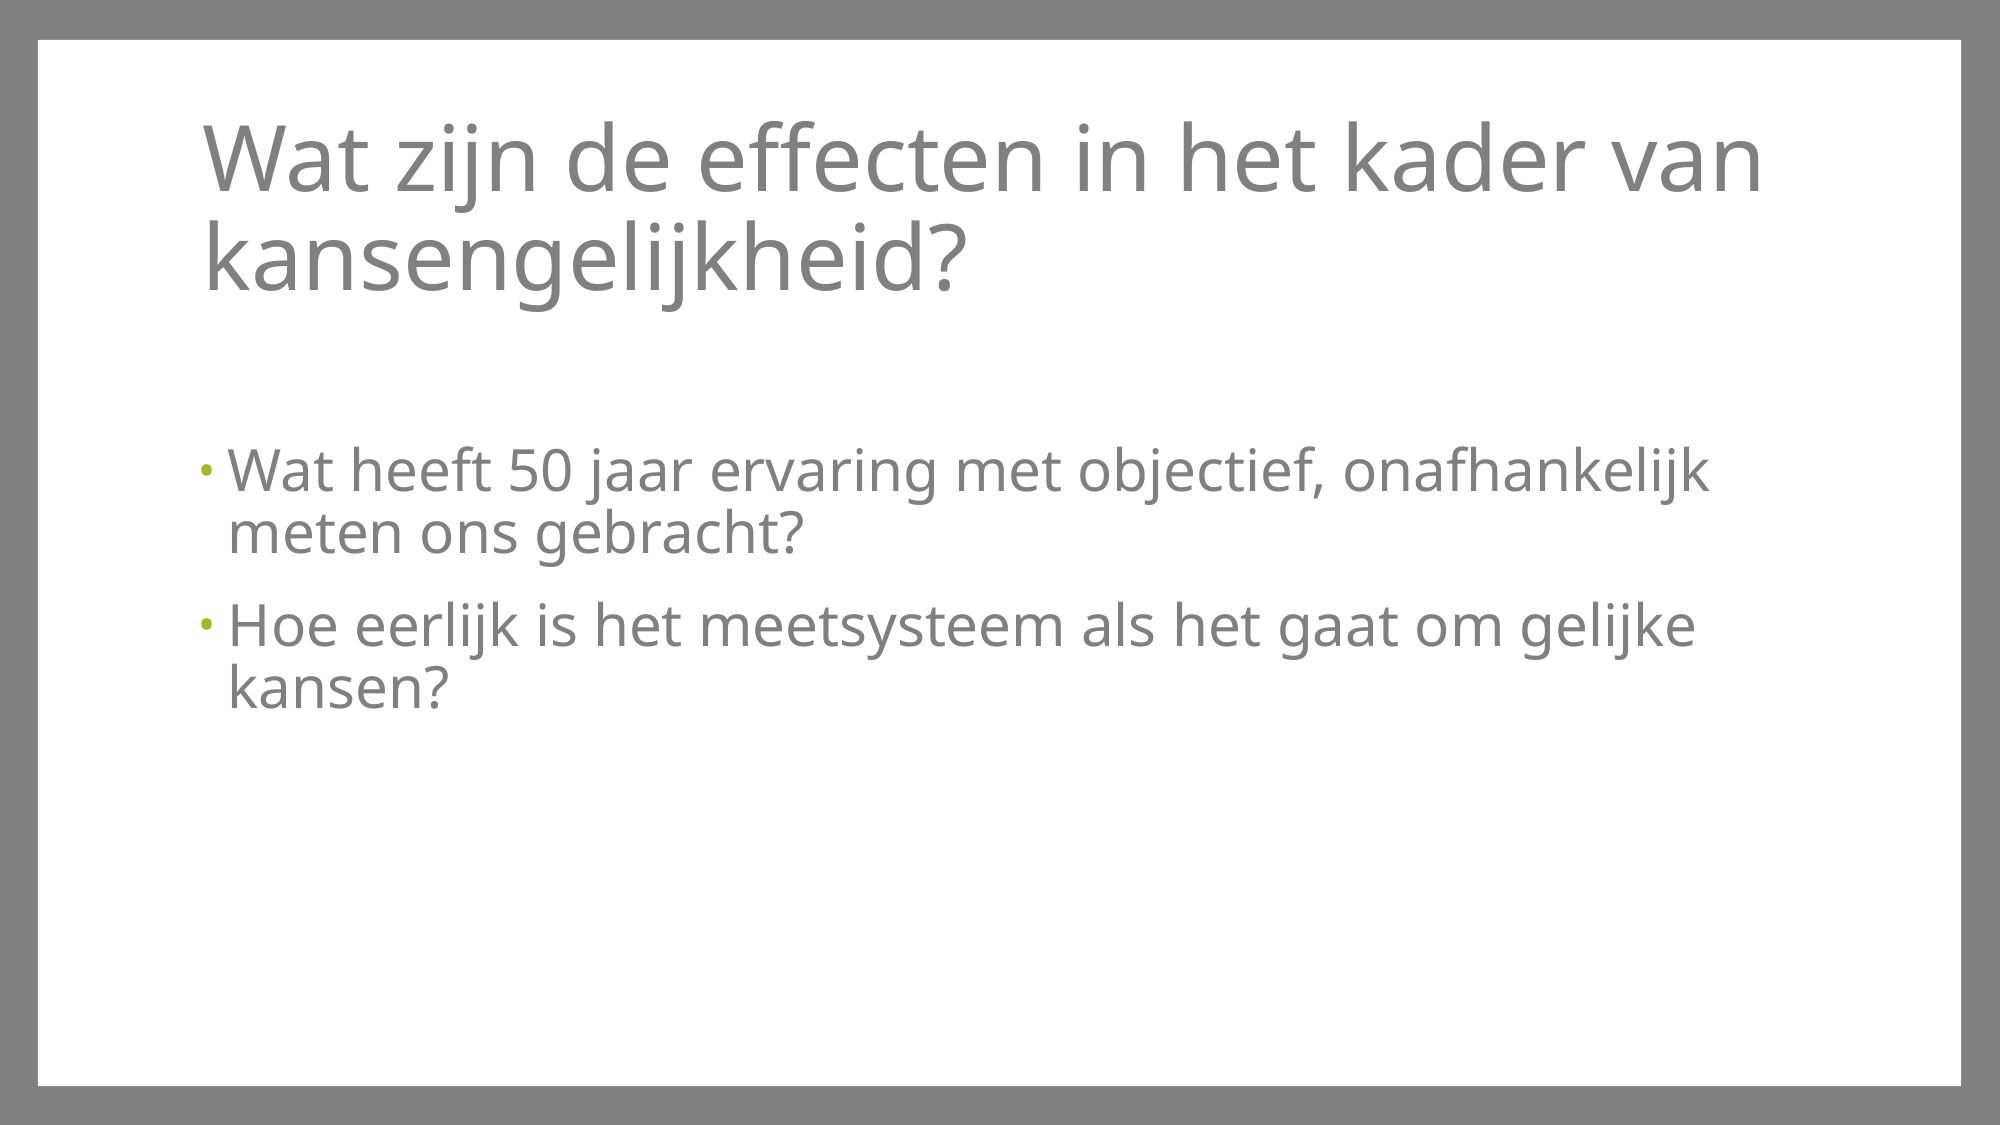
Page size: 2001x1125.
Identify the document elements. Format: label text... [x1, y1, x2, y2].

title Wat zijn de effecten in het kader van kansengelijkheid? [187, 99, 1808, 323]
list Wat heeft 50 jaar ervaring met objectief, onafhankelijk meten ons gebracht? Hoe eerlijk is het meetsysteem als het gaat om gelijke kansen? [175, 433, 1795, 1096]
